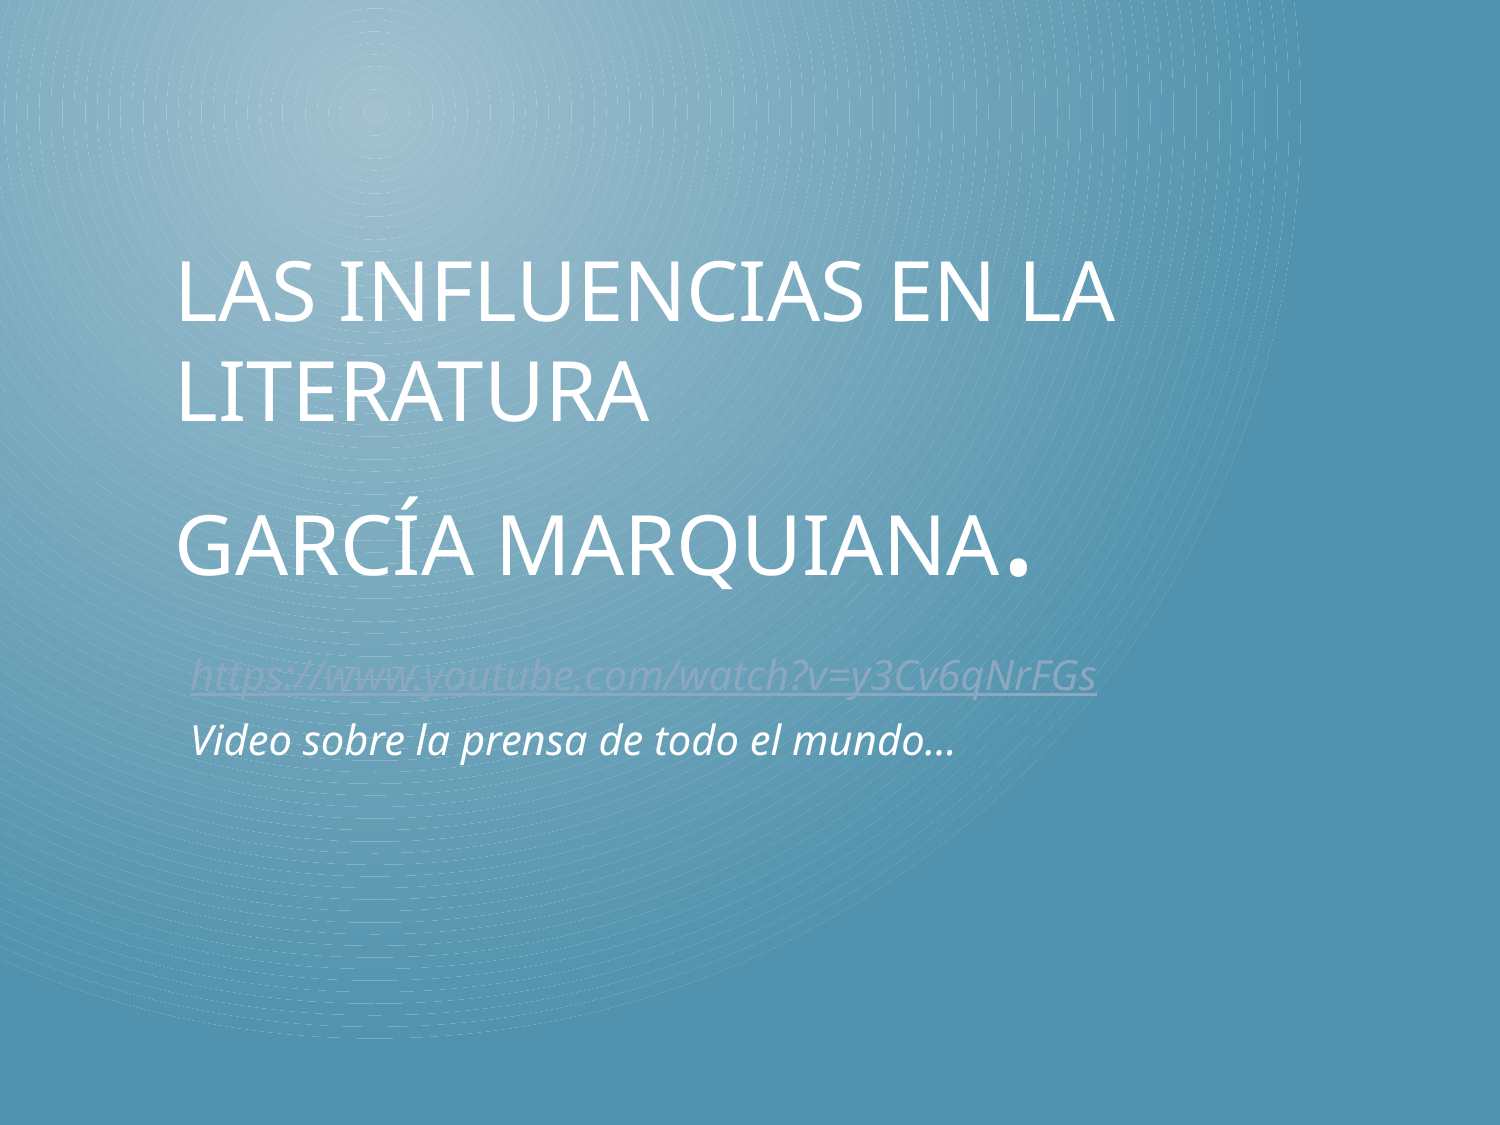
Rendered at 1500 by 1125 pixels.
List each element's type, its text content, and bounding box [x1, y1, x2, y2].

subtitle https://www.youtube.com/watch?v=y3Cv6qNrFGs Video sobre la prensa de todo el mundo… [174, 640, 1188, 825]
title Las influencias en la literatura García Marquiana. [174, 230, 1188, 600]
